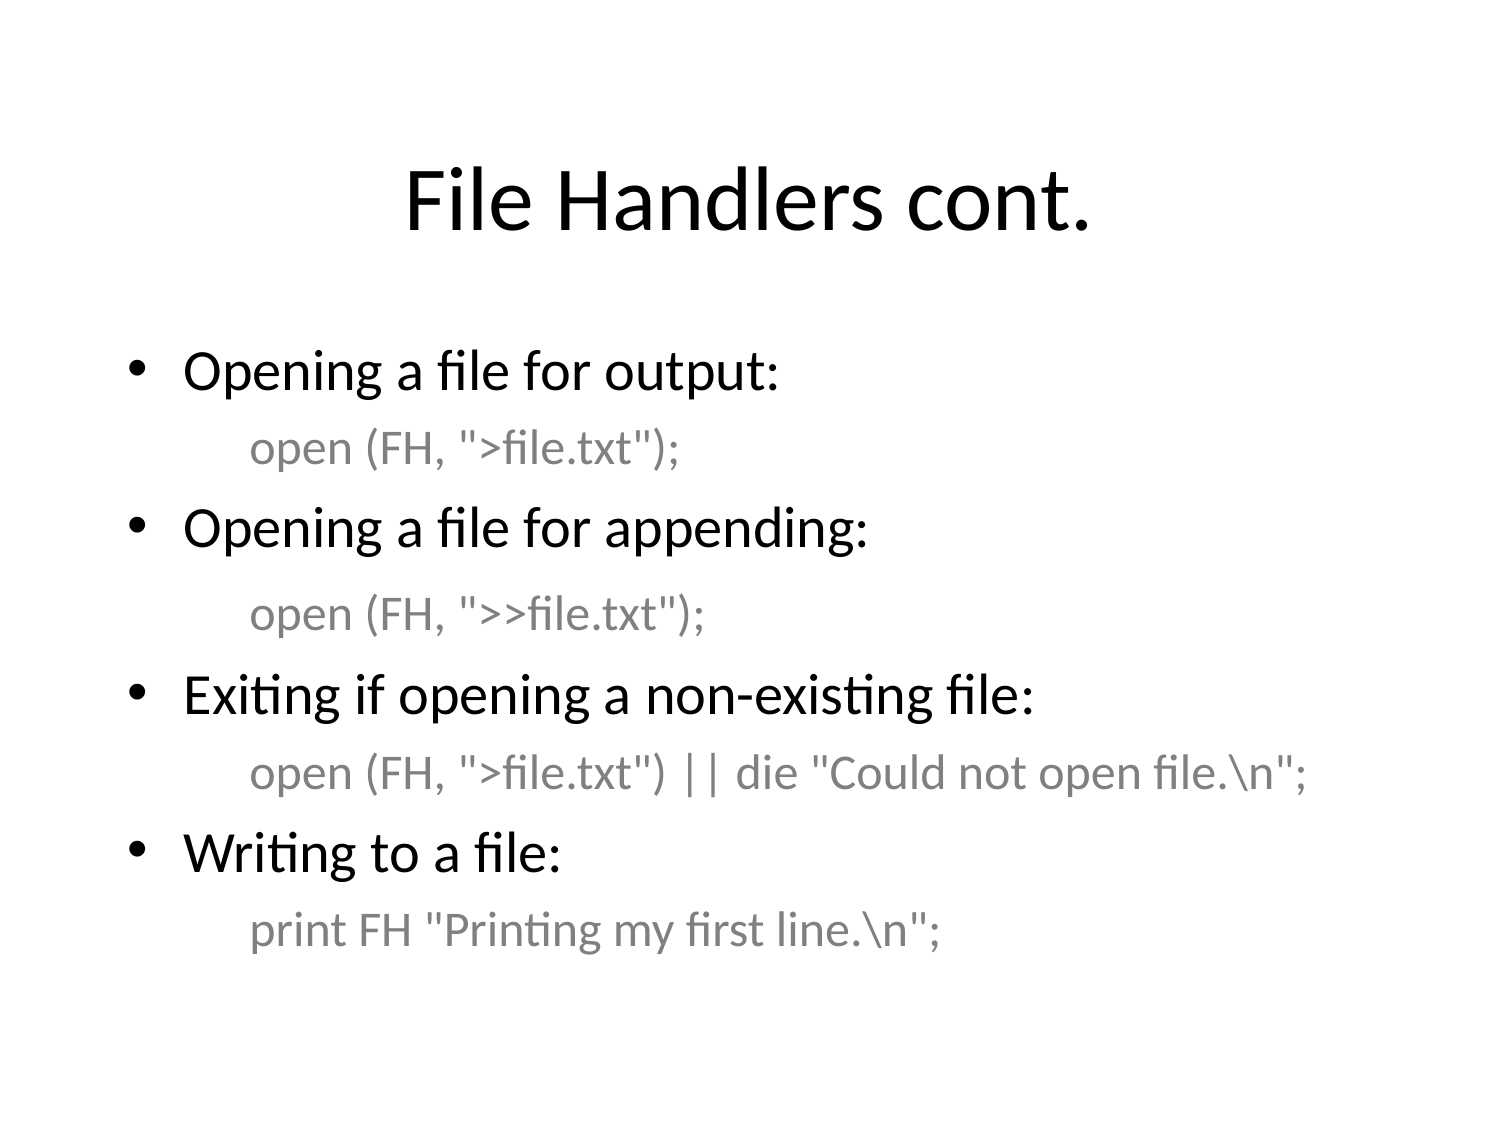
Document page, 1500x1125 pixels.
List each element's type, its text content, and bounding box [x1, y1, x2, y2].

title File Handlers cont. [112, 99, 1388, 288]
list Opening a file for output: open (FH, ">file.txt"); Opening a file for appending: open (FH, ">>file.txt"); Exiting if opening a non-existing file: open (FH, ">file.txt") || die "Could not open file.\n"; Writing to a file: print FH "Printing my first line.\n"; [112, 324, 1388, 1000]
